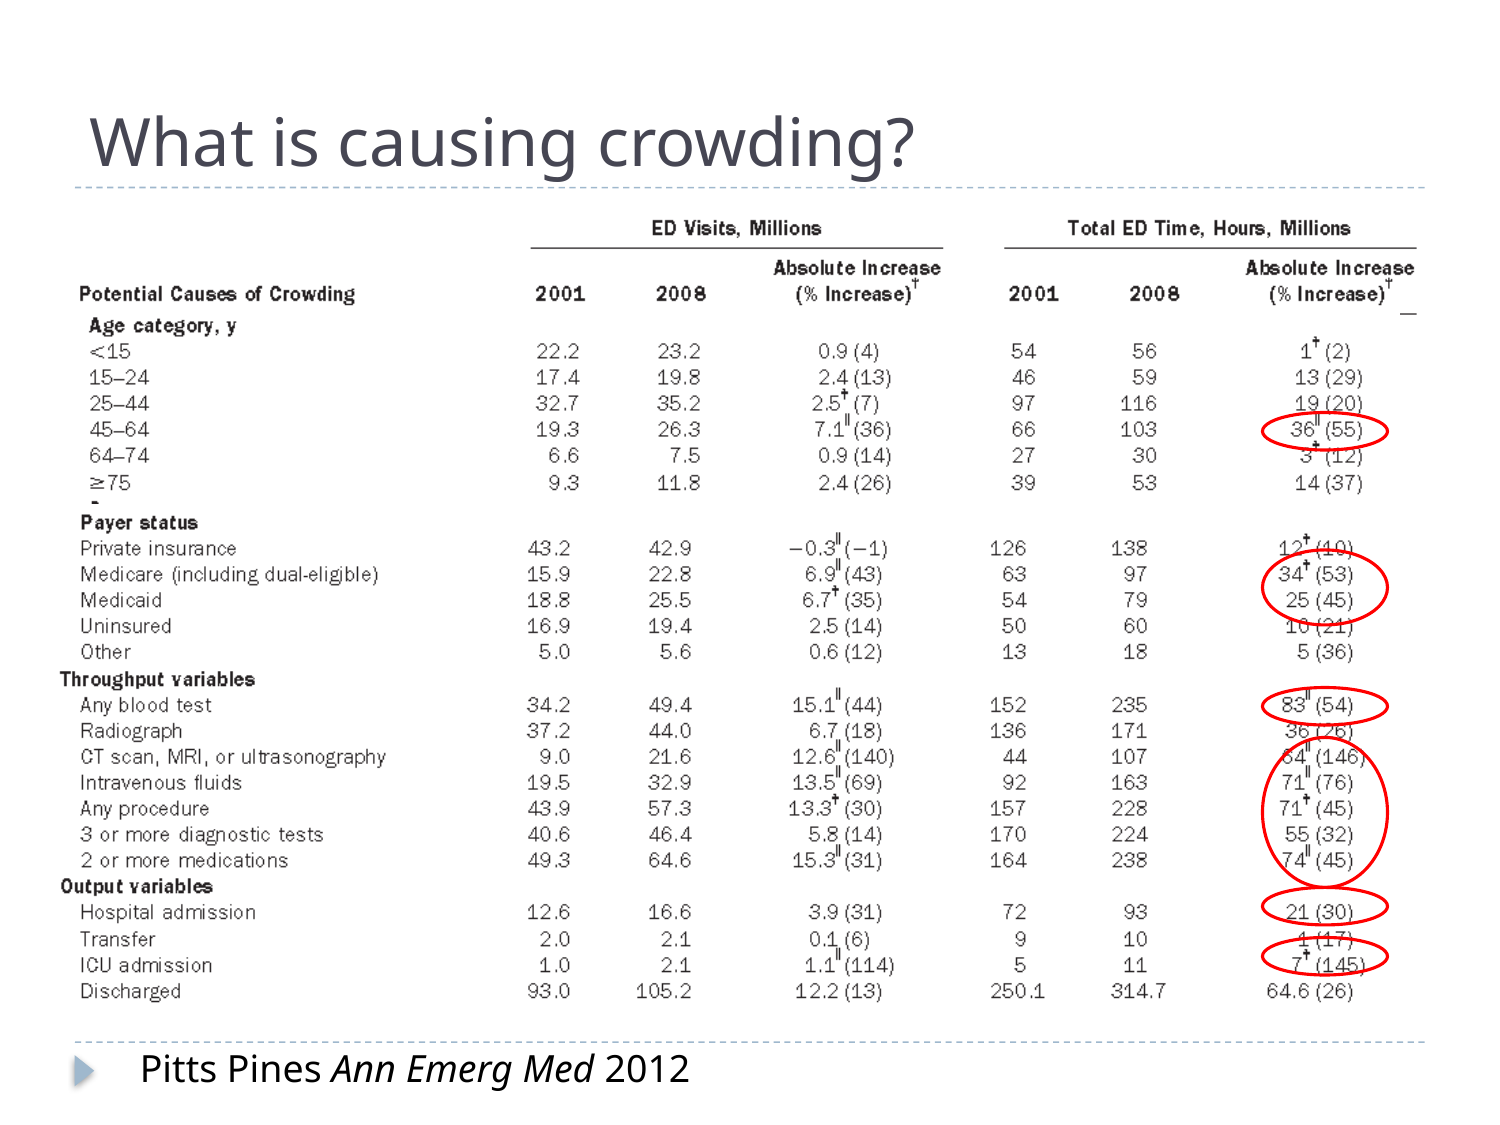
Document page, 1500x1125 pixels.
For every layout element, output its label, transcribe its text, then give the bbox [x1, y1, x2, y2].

title What is causing crowding? [75, 24, 1425, 188]
text_box Pitts Pines Ann Emerg Med 2012 [124, 1037, 1100, 1098]
picture [37, 512, 1401, 1017]
picture [62, 212, 1426, 504]
